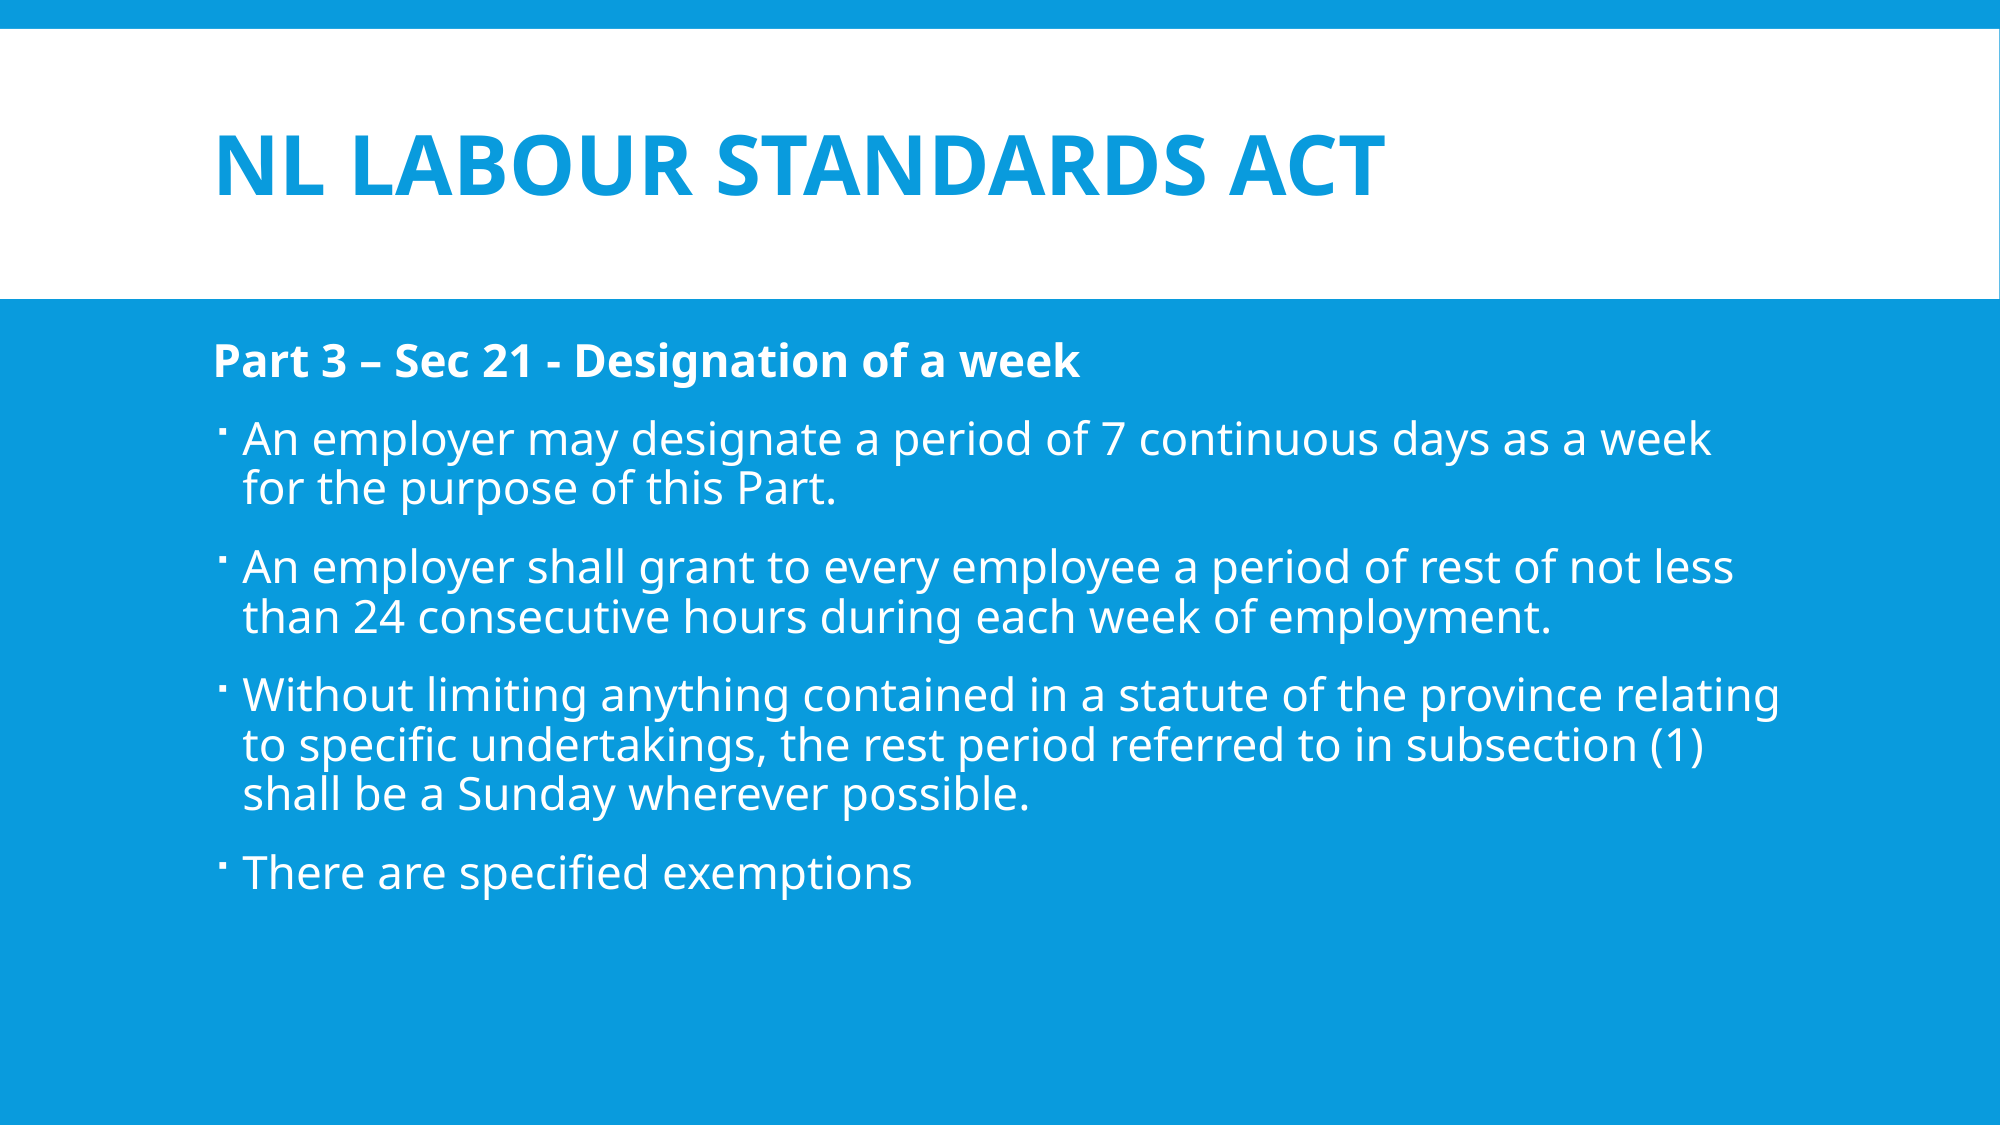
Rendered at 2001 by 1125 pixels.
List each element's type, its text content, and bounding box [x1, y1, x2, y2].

title NL Labour Standards Act [197, 46, 1803, 295]
list Part 3 – Sec 21 - Designation of a week An employer may designate a period of 7 continuous days as a week for the purpose of this Part. An employer shall grant to every employee a period of rest of not less than 24 consecutive hours during each week of employment. Without limiting anything contained in a statute of the province relating to specific undertakings, the rest period referred to in subsection (1) shall be a Sunday wherever possible. There are specified exemptions [197, 329, 1803, 1020]
